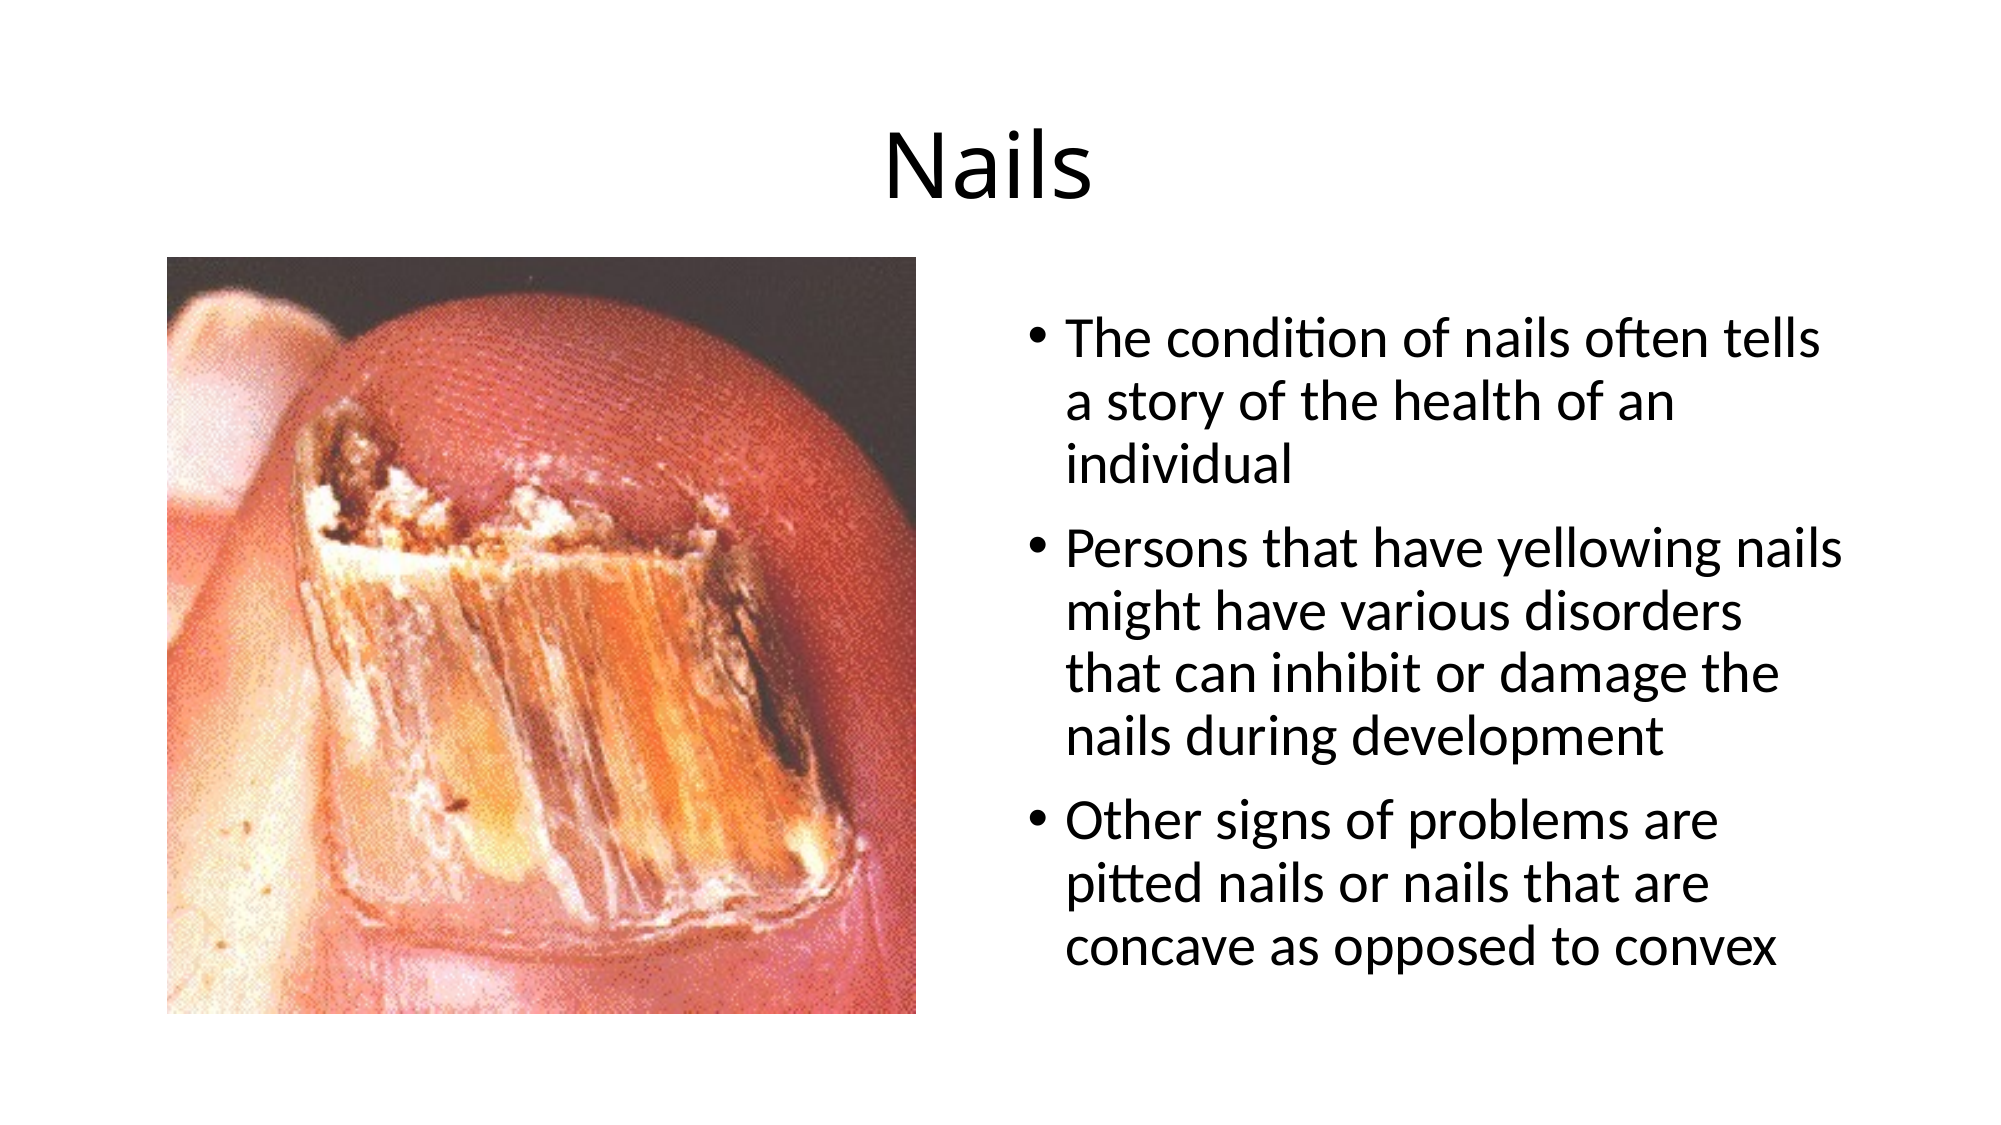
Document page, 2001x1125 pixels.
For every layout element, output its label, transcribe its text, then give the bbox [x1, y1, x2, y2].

title Nails [137, 59, 1863, 278]
picture [167, 257, 916, 1014]
list The condition of nails often tells a story of the health of an individual Persons that have yellowing nails might have various disorders that can inhibit or damage the nails during development Other signs of problems are pitted nails or nails that are concave as opposed to convex [1012, 299, 1863, 1014]
